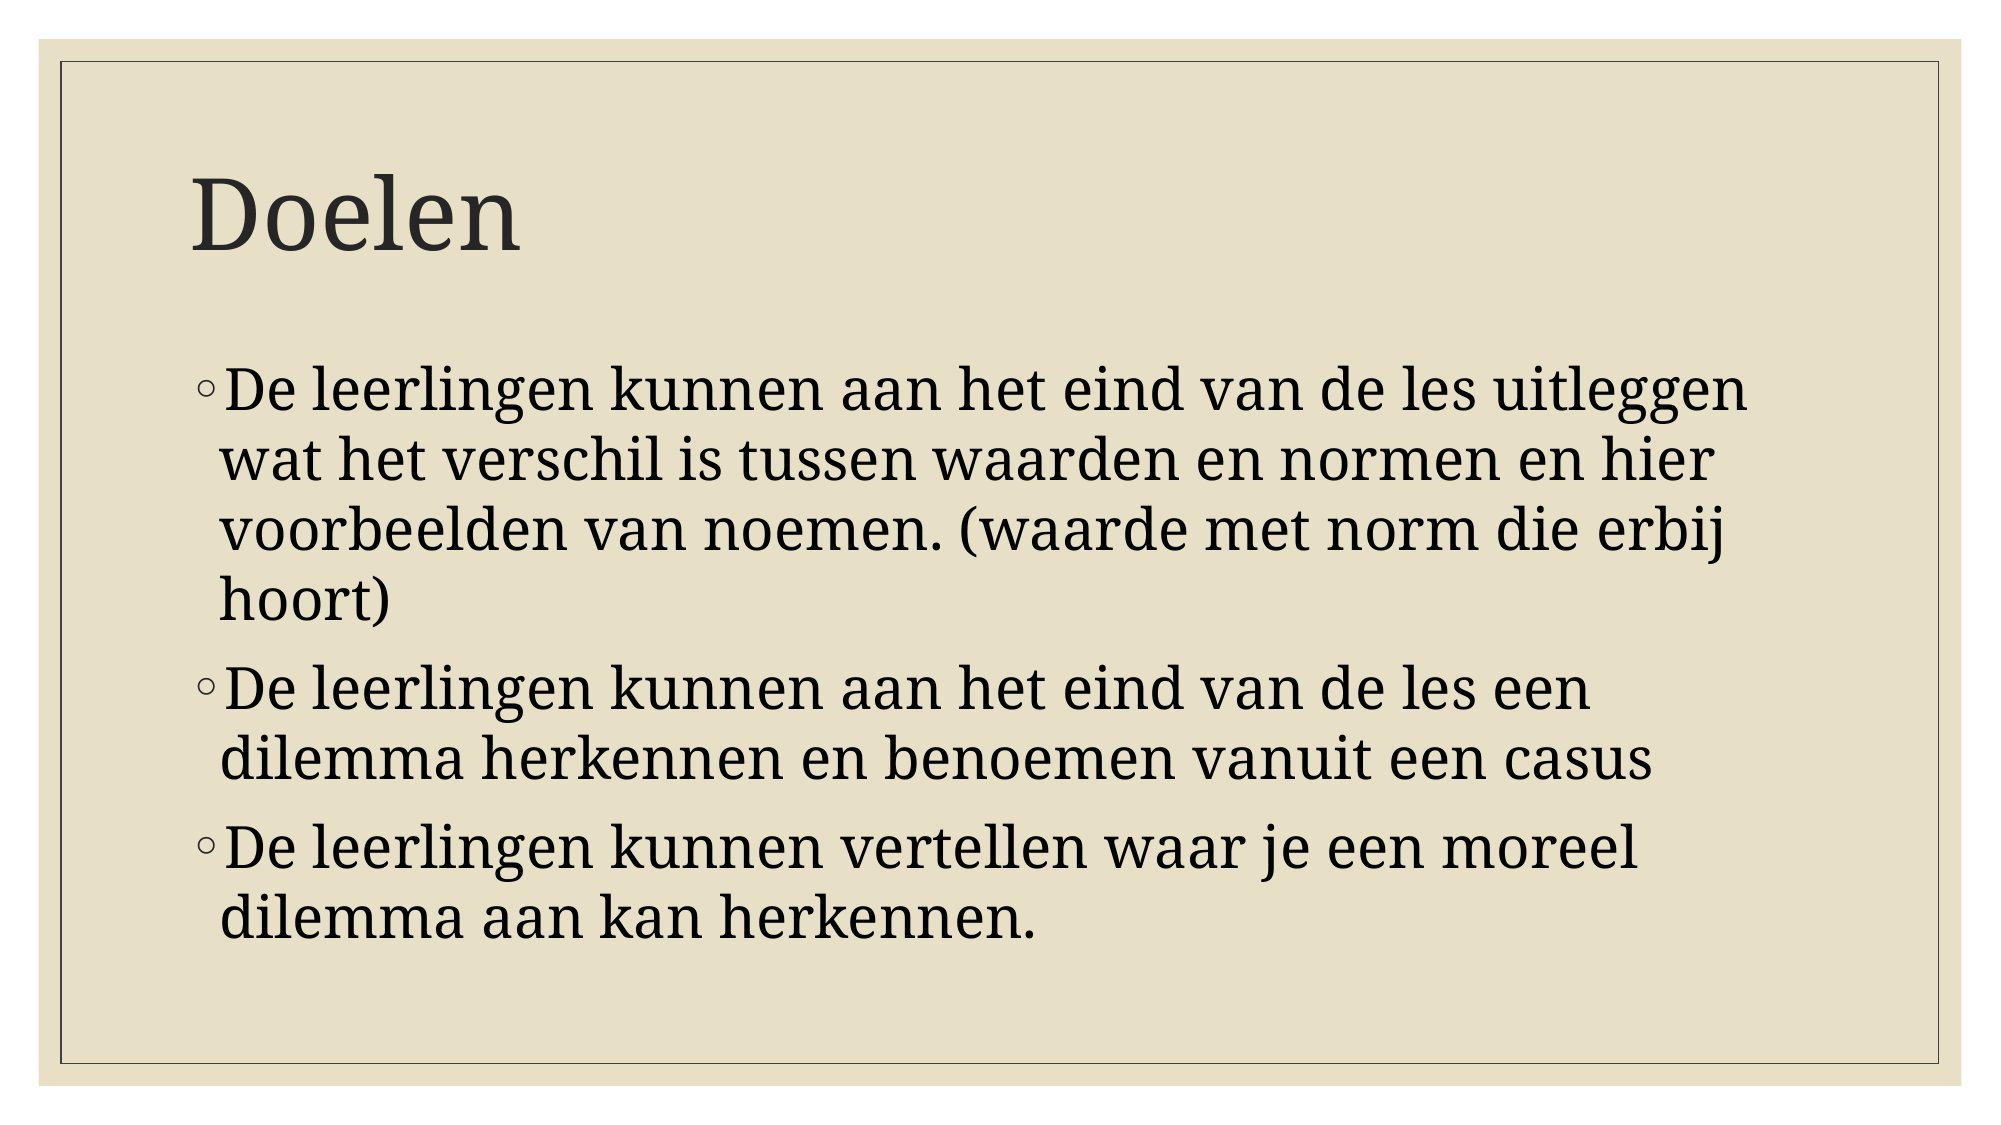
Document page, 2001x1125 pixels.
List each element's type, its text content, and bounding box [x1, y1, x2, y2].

title Doelen [174, 105, 1825, 331]
list De leerlingen kunnen aan het eind van de les uitleggen wat het verschil is tussen waarden en normen en hier voorbeelden van noemen. (waarde met norm die erbij hoort) De leerlingen kunnen aan het eind van de les een dilemma herkennen en benoemen vanuit een casus De leerlingen kunnen vertellen waar je een moreel dilemma aan kan herkennen. [174, 345, 1825, 990]
